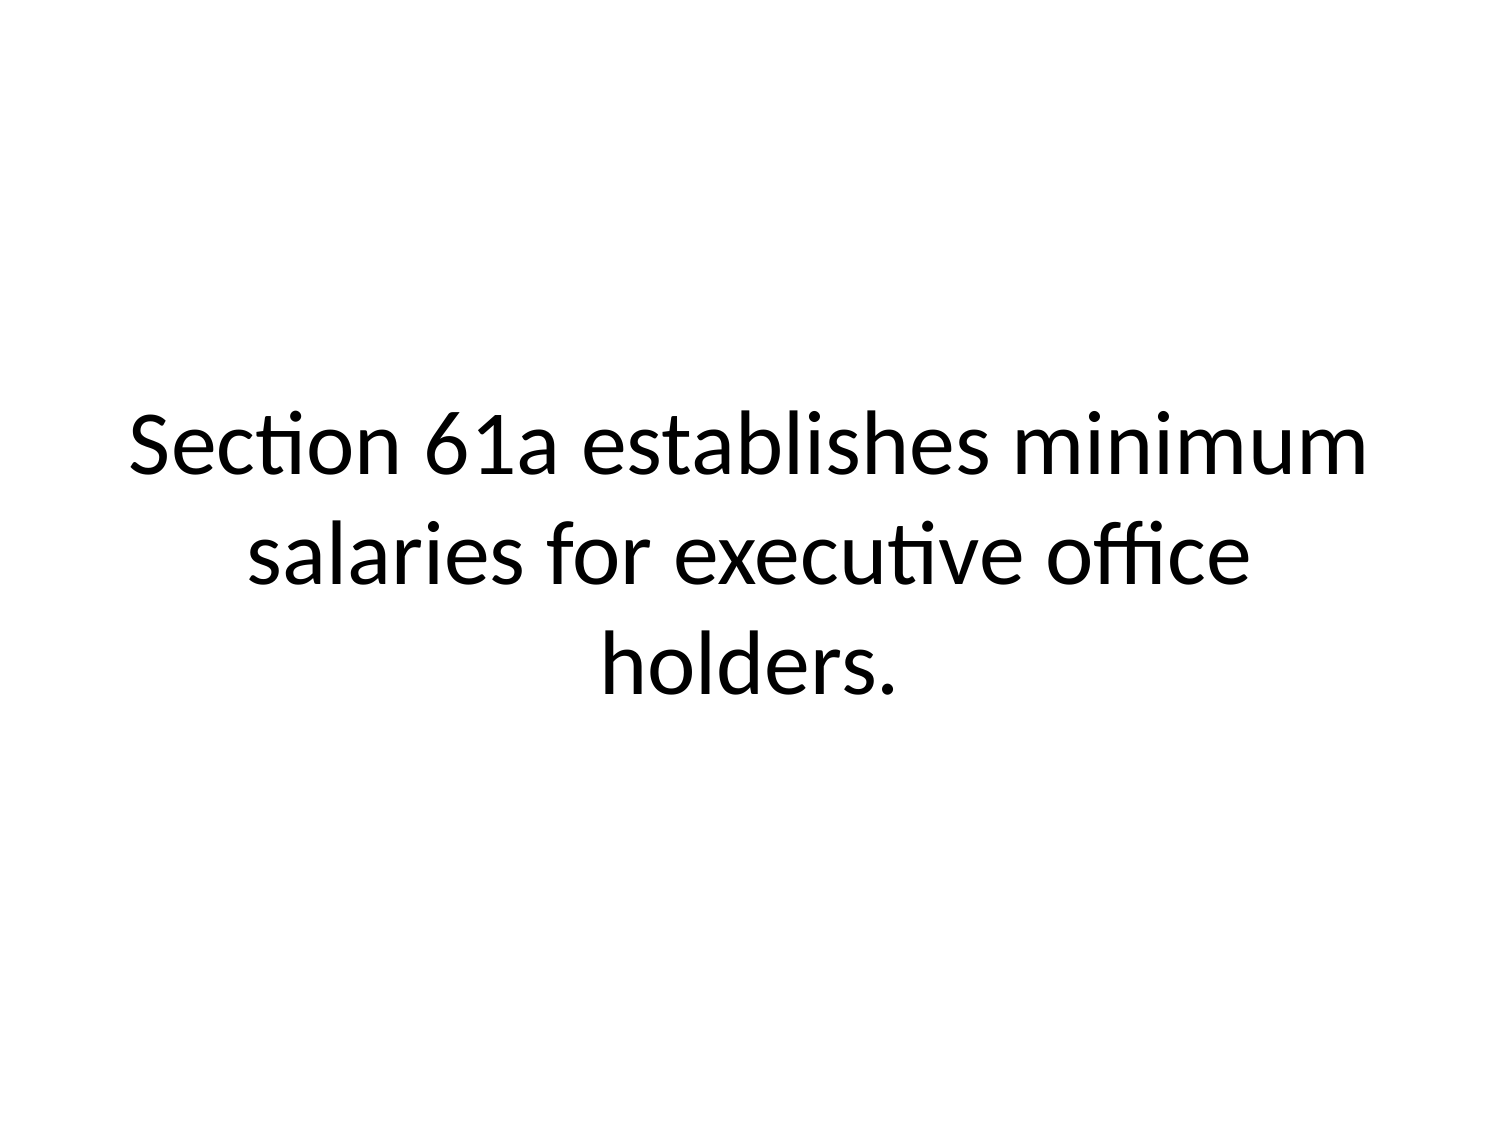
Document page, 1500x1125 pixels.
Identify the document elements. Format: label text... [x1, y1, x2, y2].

title Section 61a establishes minimum salaries for executive office holders. [75, 45, 1425, 1050]
